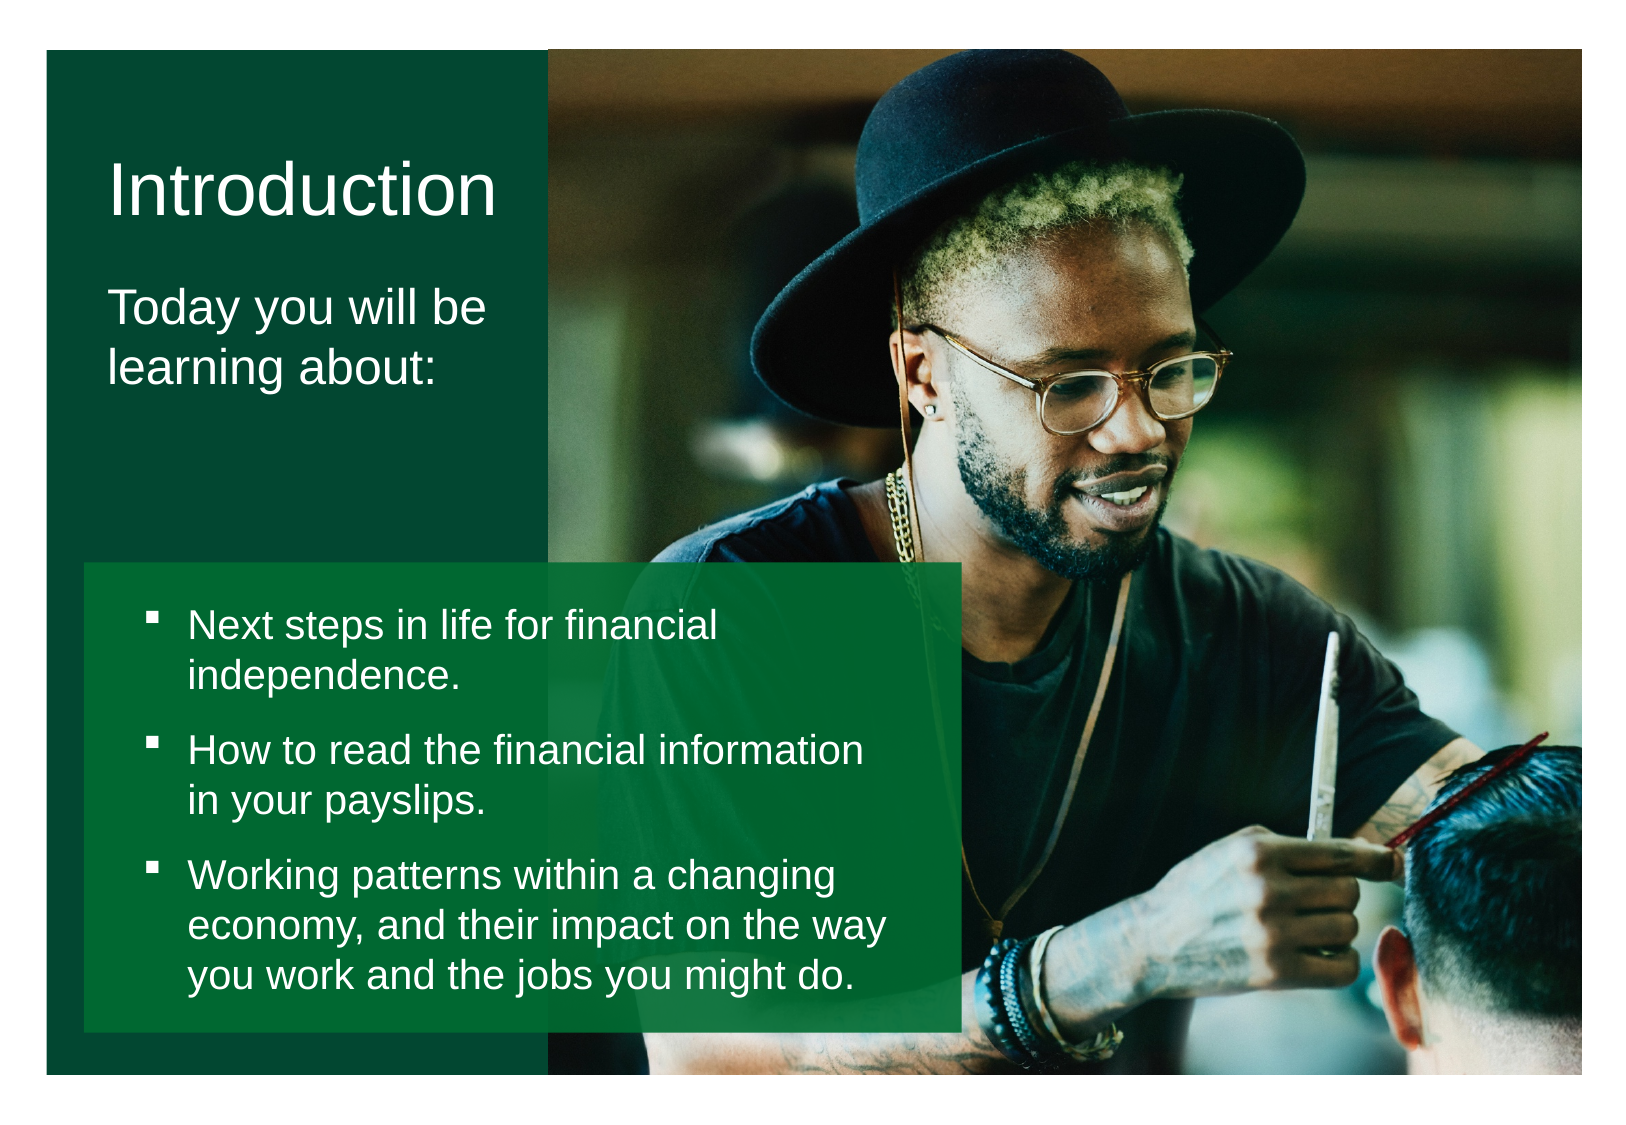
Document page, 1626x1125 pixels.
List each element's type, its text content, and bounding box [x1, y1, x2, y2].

text_box Today you will be learning about: [107, 274, 543, 395]
text_box Next steps in life for financial independence. How to read the financial information in your payslips. Working patterns within a changing economy, and their impact on the way you work and the jobs you might do. [83, 562, 543, 1033]
text_box [45, 48, 549, 1077]
title Introduction [107, 150, 543, 233]
picture [548, 49, 1582, 1076]
